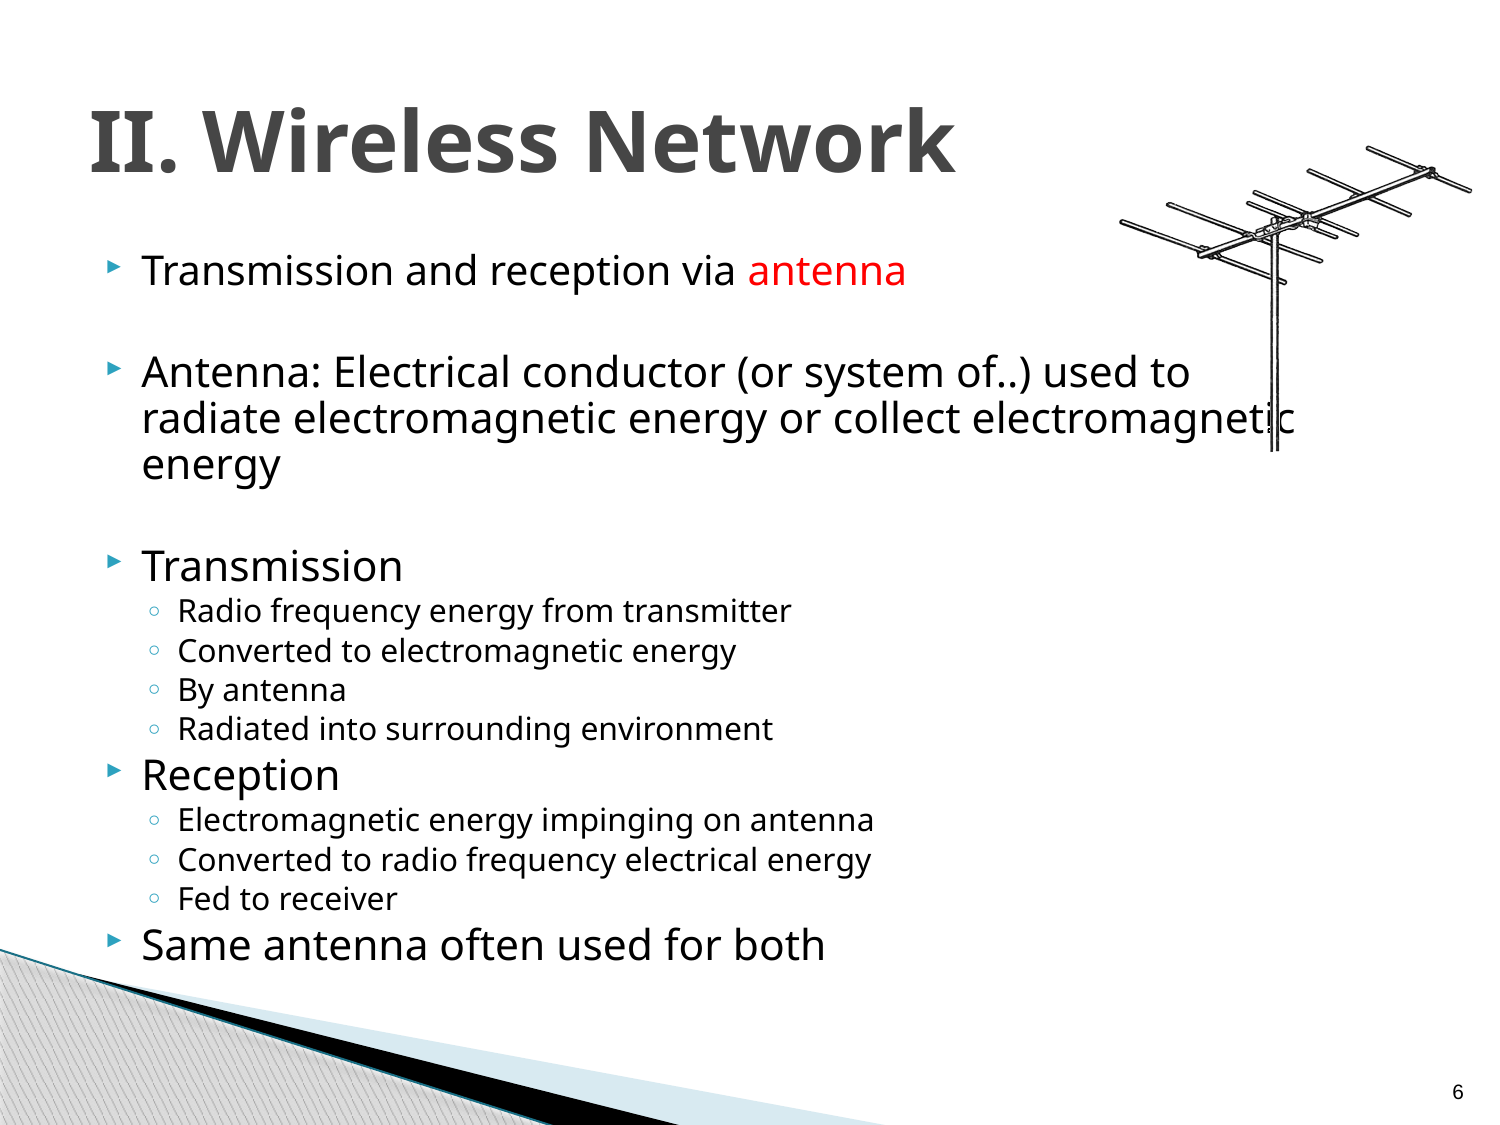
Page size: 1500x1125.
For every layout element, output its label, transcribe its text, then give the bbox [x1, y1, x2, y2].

title II. Wireless Network [75, 45, 1425, 233]
list Transmission and reception via antenna Antenna: Electrical conductor (or system of..) used to radiate electromagnetic energy or collect electromagnetic energy Transmission Radio frequency energy from transmitter Converted to electromagnetic energy By antenna Radiated into surrounding environment Reception Electromagnetic energy impinging on antenna Converted to radio frequency electrical energy Fed to receiver Same antenna often used for both [75, 243, 1329, 986]
slide_number 6 [1418, 1051, 1479, 1112]
picture [1116, 138, 1479, 459]
